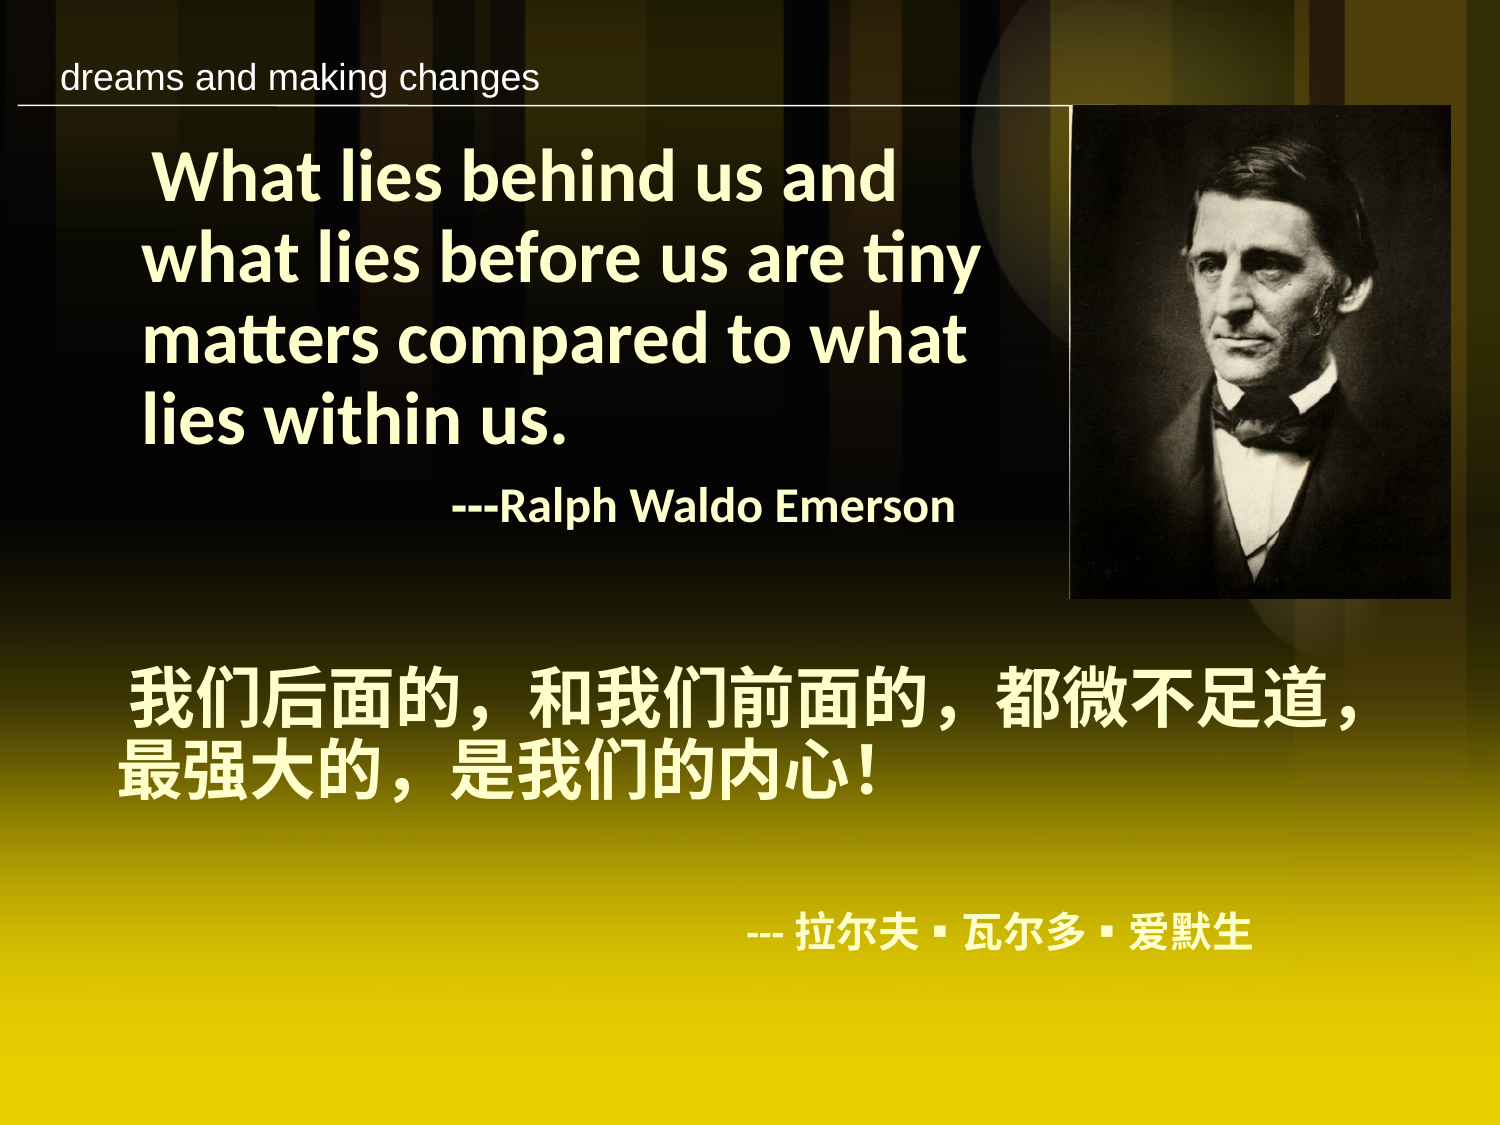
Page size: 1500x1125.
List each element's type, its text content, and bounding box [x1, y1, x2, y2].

list What lies behind us and what lies before us are tiny matters compared to what lies within us. ---Ralph Waldo Emerson [70, 128, 1070, 657]
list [1068, 105, 1452, 599]
title [70, 23, 1421, 105]
picture [0, 0, 1500, 1125]
text_box 我们后面的，和我们前面的，都微不足道，最强大的，是我们的内心！ ---拉尔夫▪瓦尔多▪爱默生 [45, 657, 1451, 953]
text_box dreams and making changes [45, 45, 916, 106]
